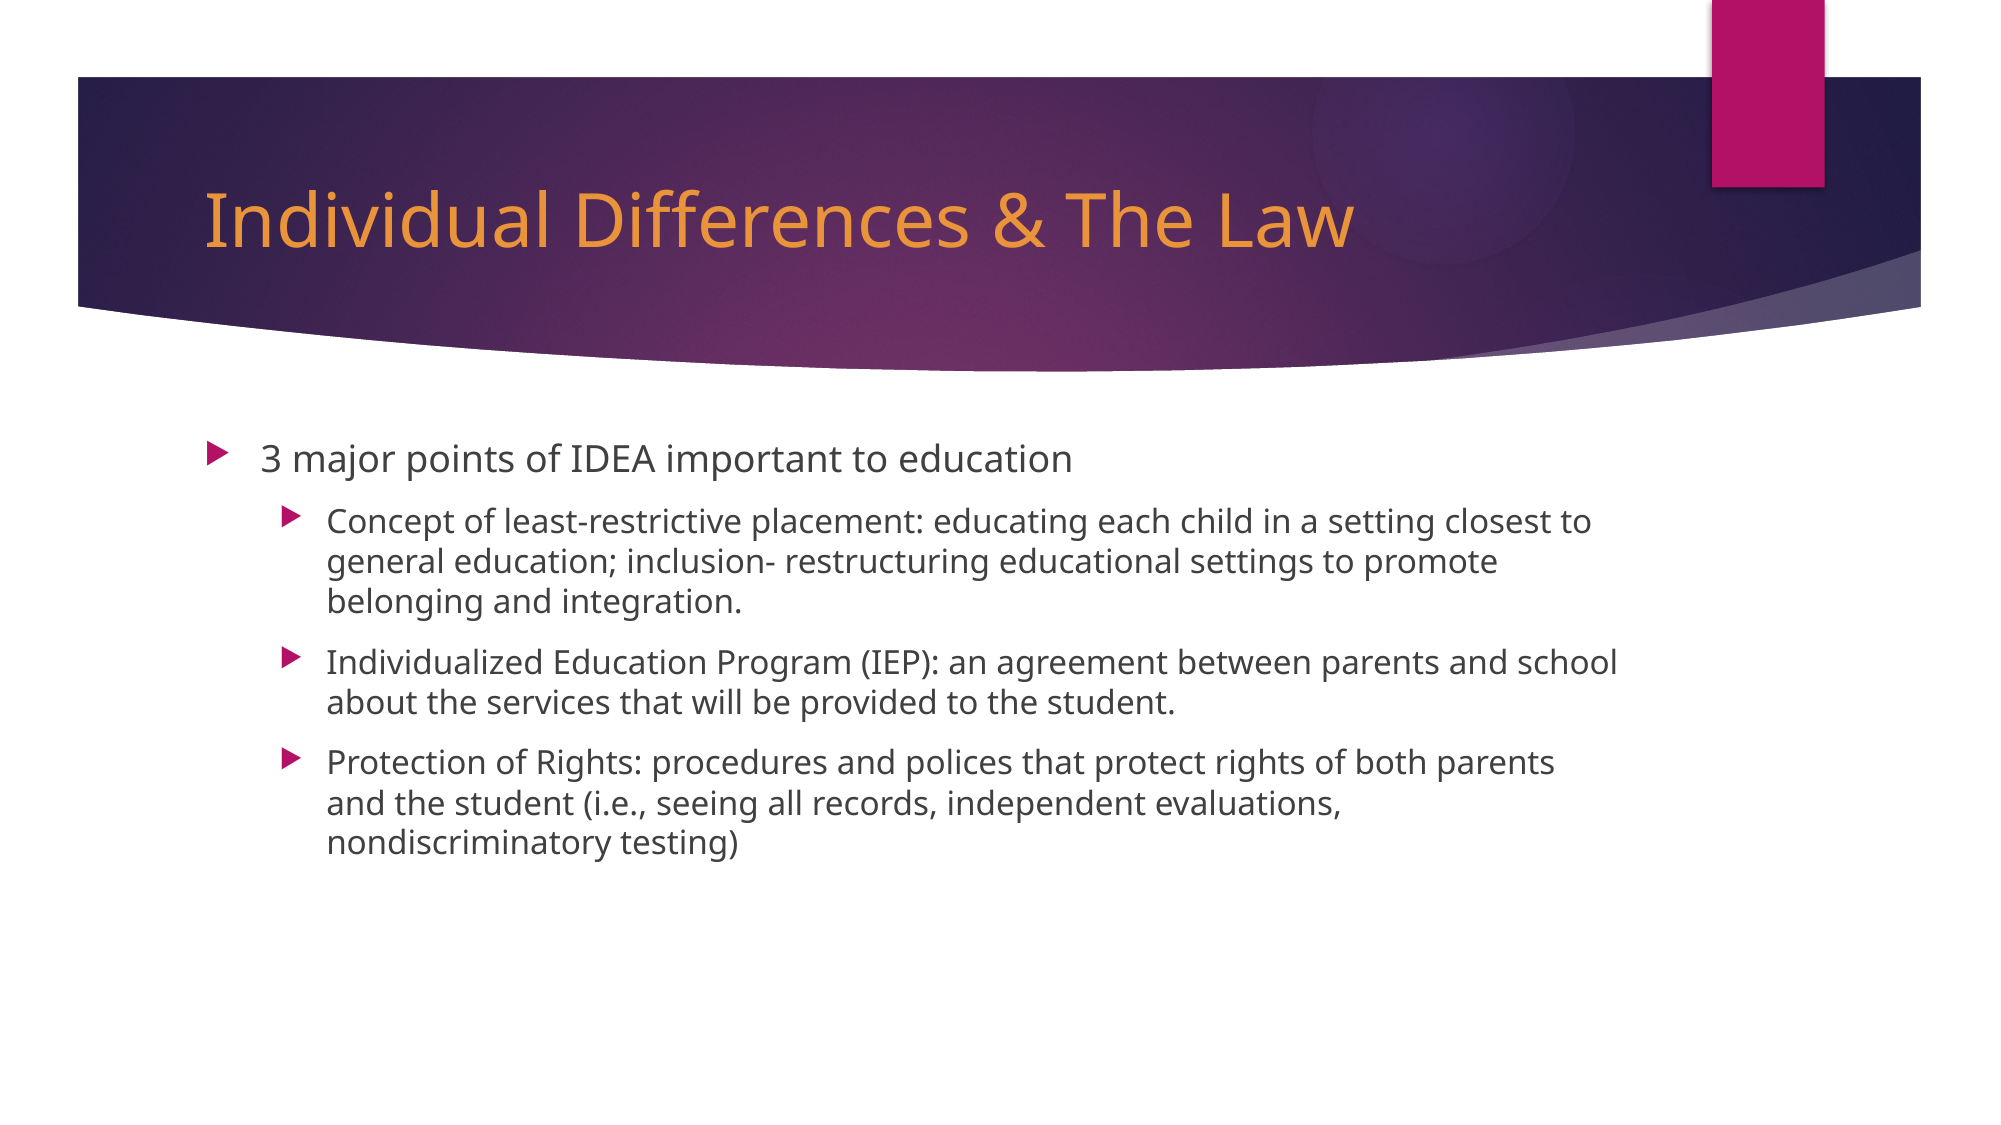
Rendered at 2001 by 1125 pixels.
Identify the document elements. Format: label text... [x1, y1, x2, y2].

title Individual Differences & The Law [189, 159, 1627, 276]
list 3 major points of IDEA important to education Concept of least-restrictive placement: educating each child in a setting closest to general education; inclusion- restructuring educational settings to promote belonging and integration. Individualized Education Program (IEP): an agreement between parents and school about the services that will be provided to the student. Protection of Rights: procedures and polices that protect rights of both parents and the student (i.e., seeing all records, independent evaluations, nondiscriminatory testing) [189, 427, 1638, 988]
